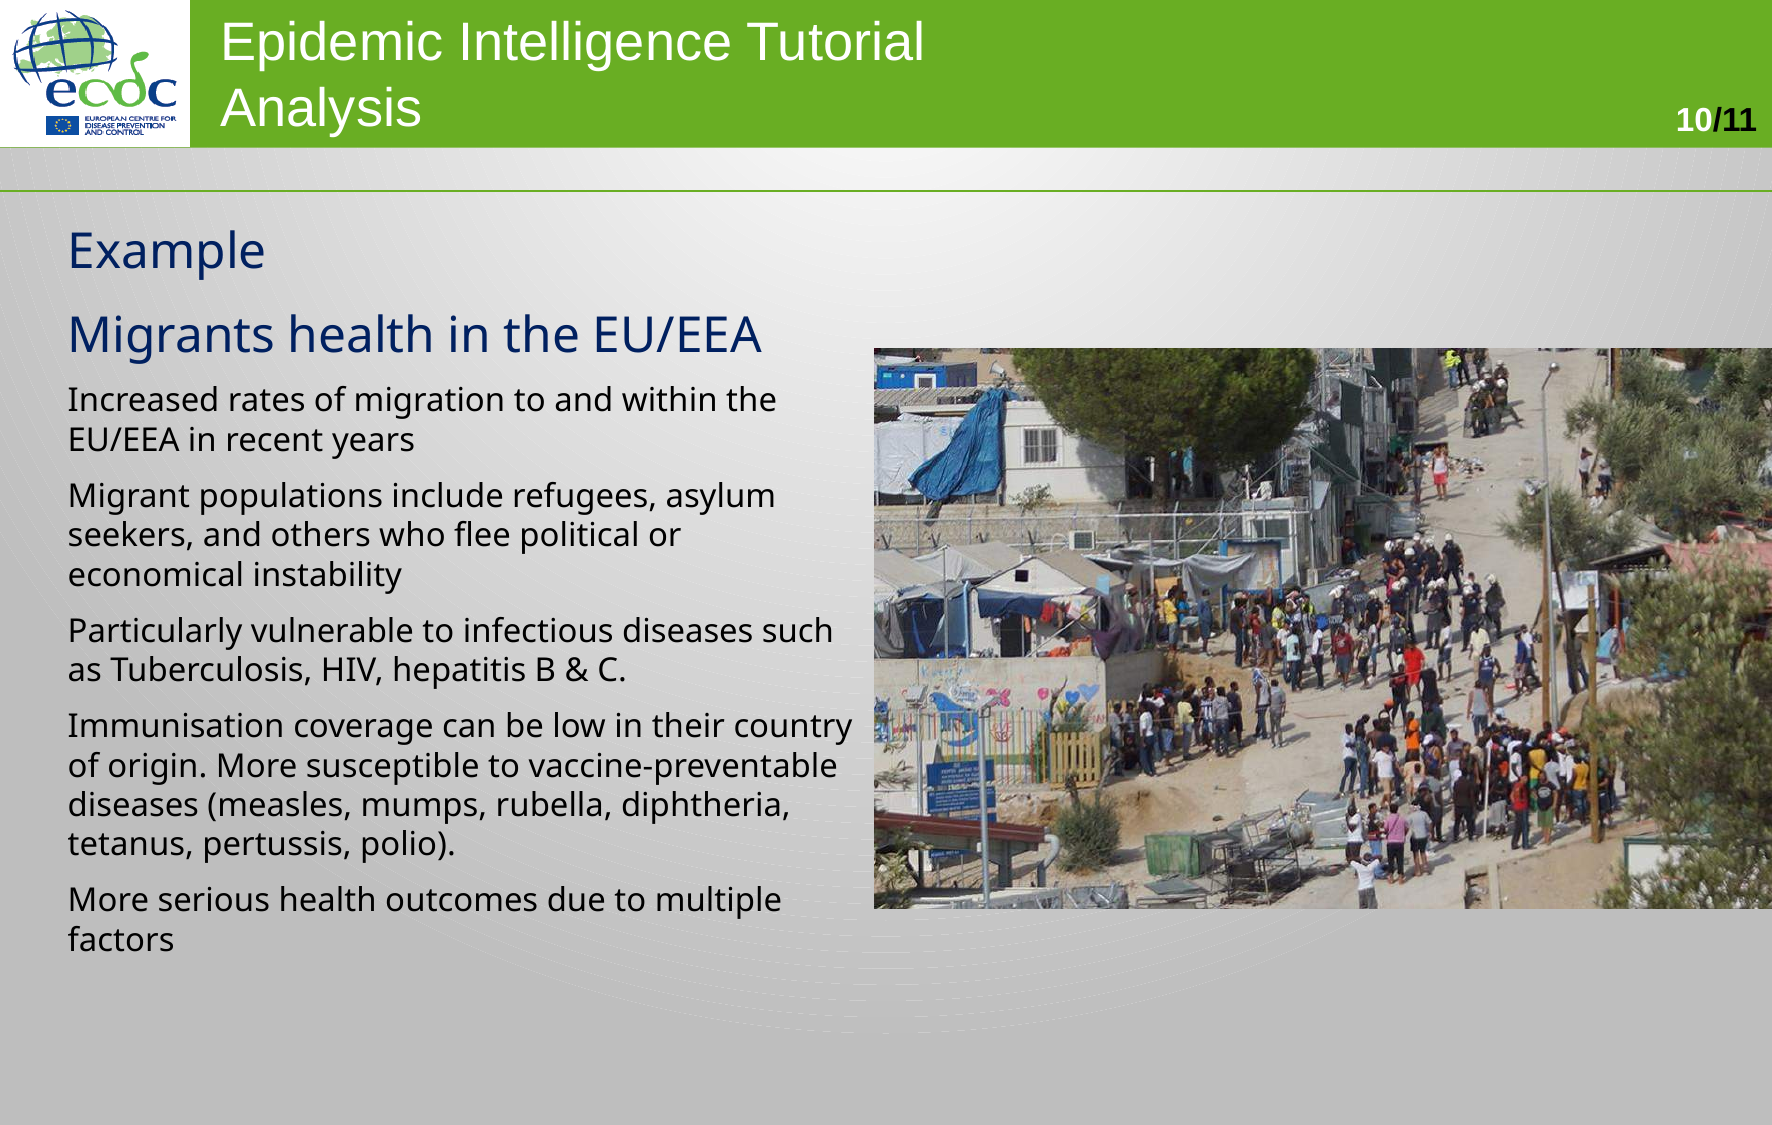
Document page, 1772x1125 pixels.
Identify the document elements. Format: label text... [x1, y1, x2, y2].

picture [874, 348, 1772, 909]
list Example Migrants health in the EU/EEA Increased rates of migration to and within the EU/EEA in recent years Migrant populations include refugees, asylum seekers, and others who flee political or economical instability Particularly vulnerable to infectious diseases such as Tuberculosis, HIV, hepatitis B & C. Immunisation coverage can be low in their country of origin. More susceptible to vaccine-preventable diseases (measles, mumps, rubella, diphtheria, tetanus, pertussis, polio). More serious health outcomes due to multiple factors [53, 212, 872, 973]
picture [0, 0, 190, 147]
